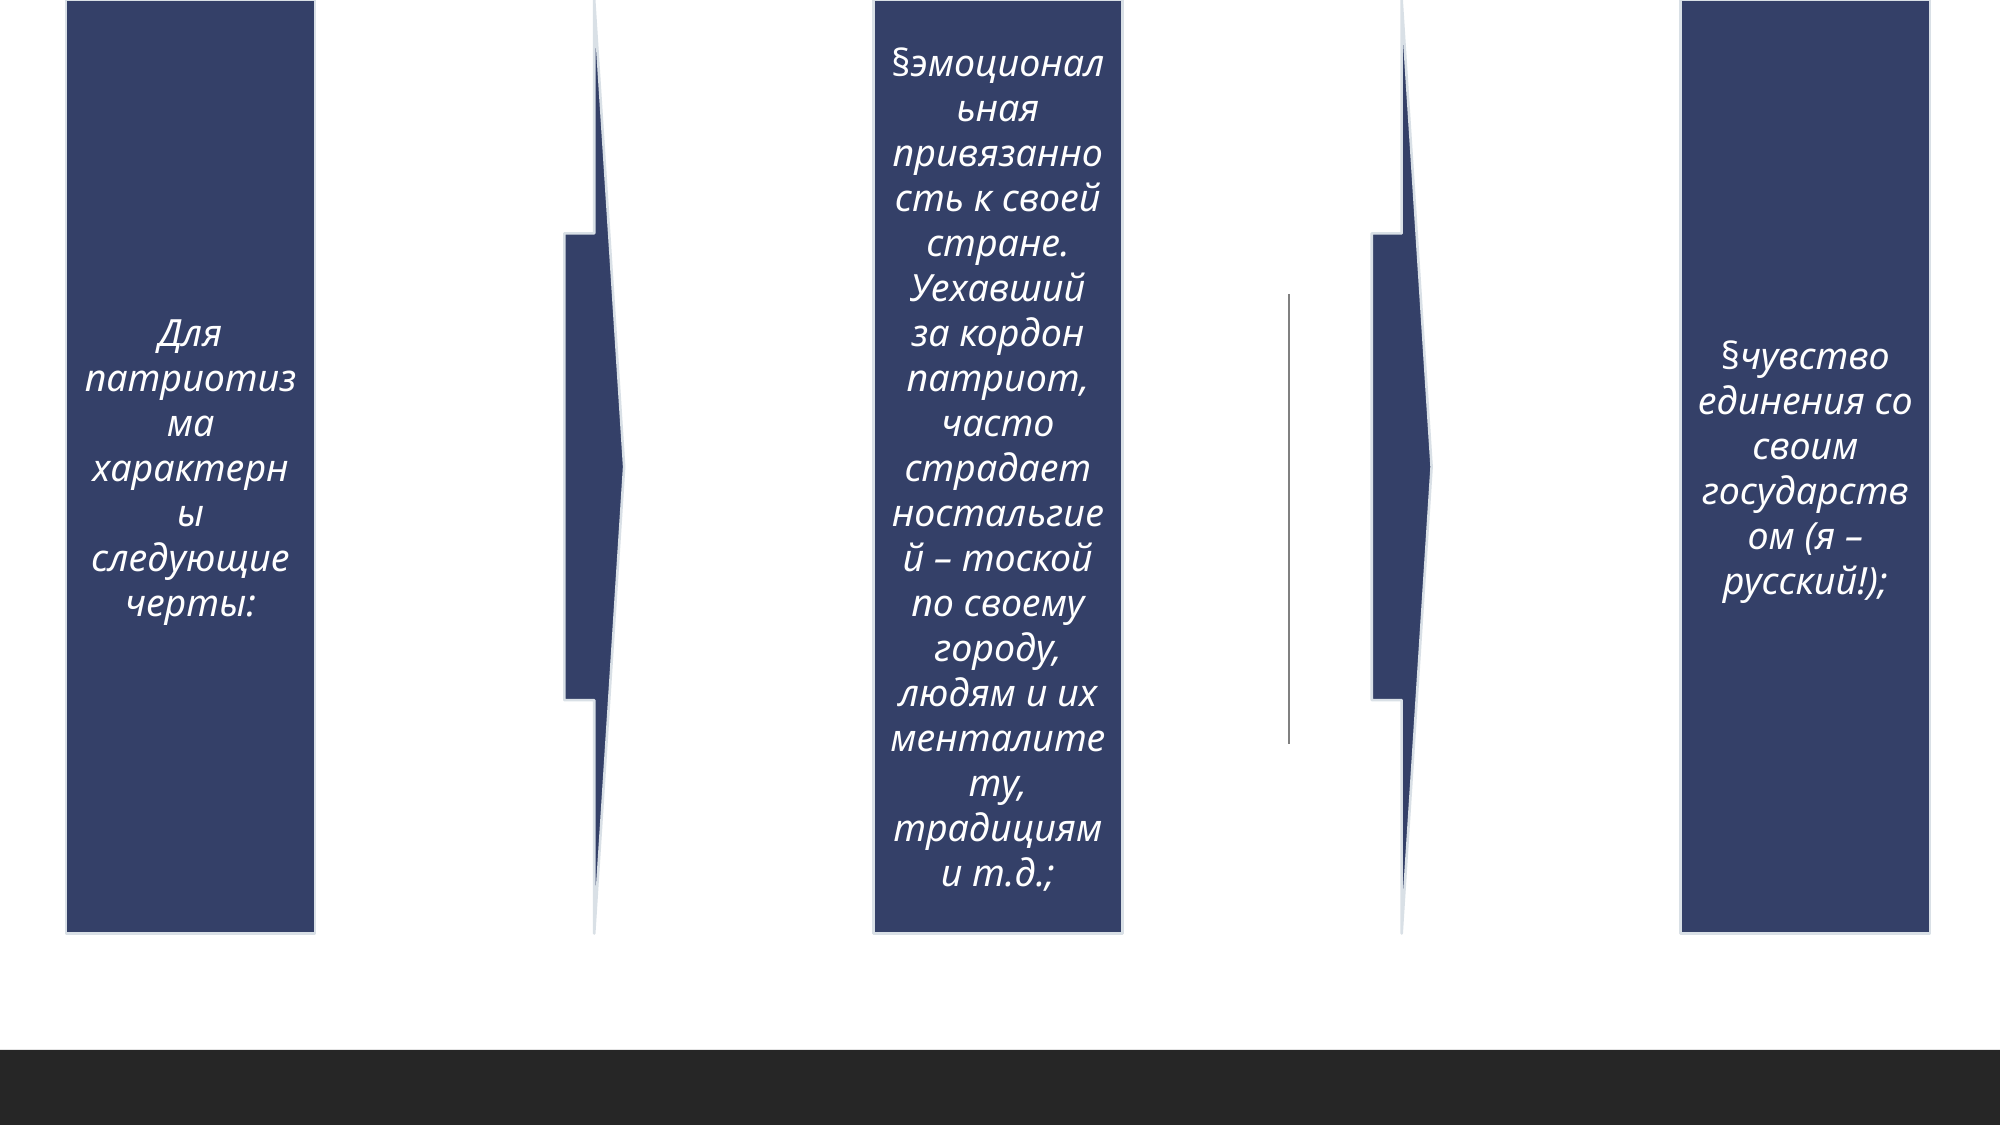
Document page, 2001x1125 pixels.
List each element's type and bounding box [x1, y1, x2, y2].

text_box [0, 1049, 2000, 1125]
text_box [0, 0, 2000, 1049]
list [65, 0, 1562, 935]
